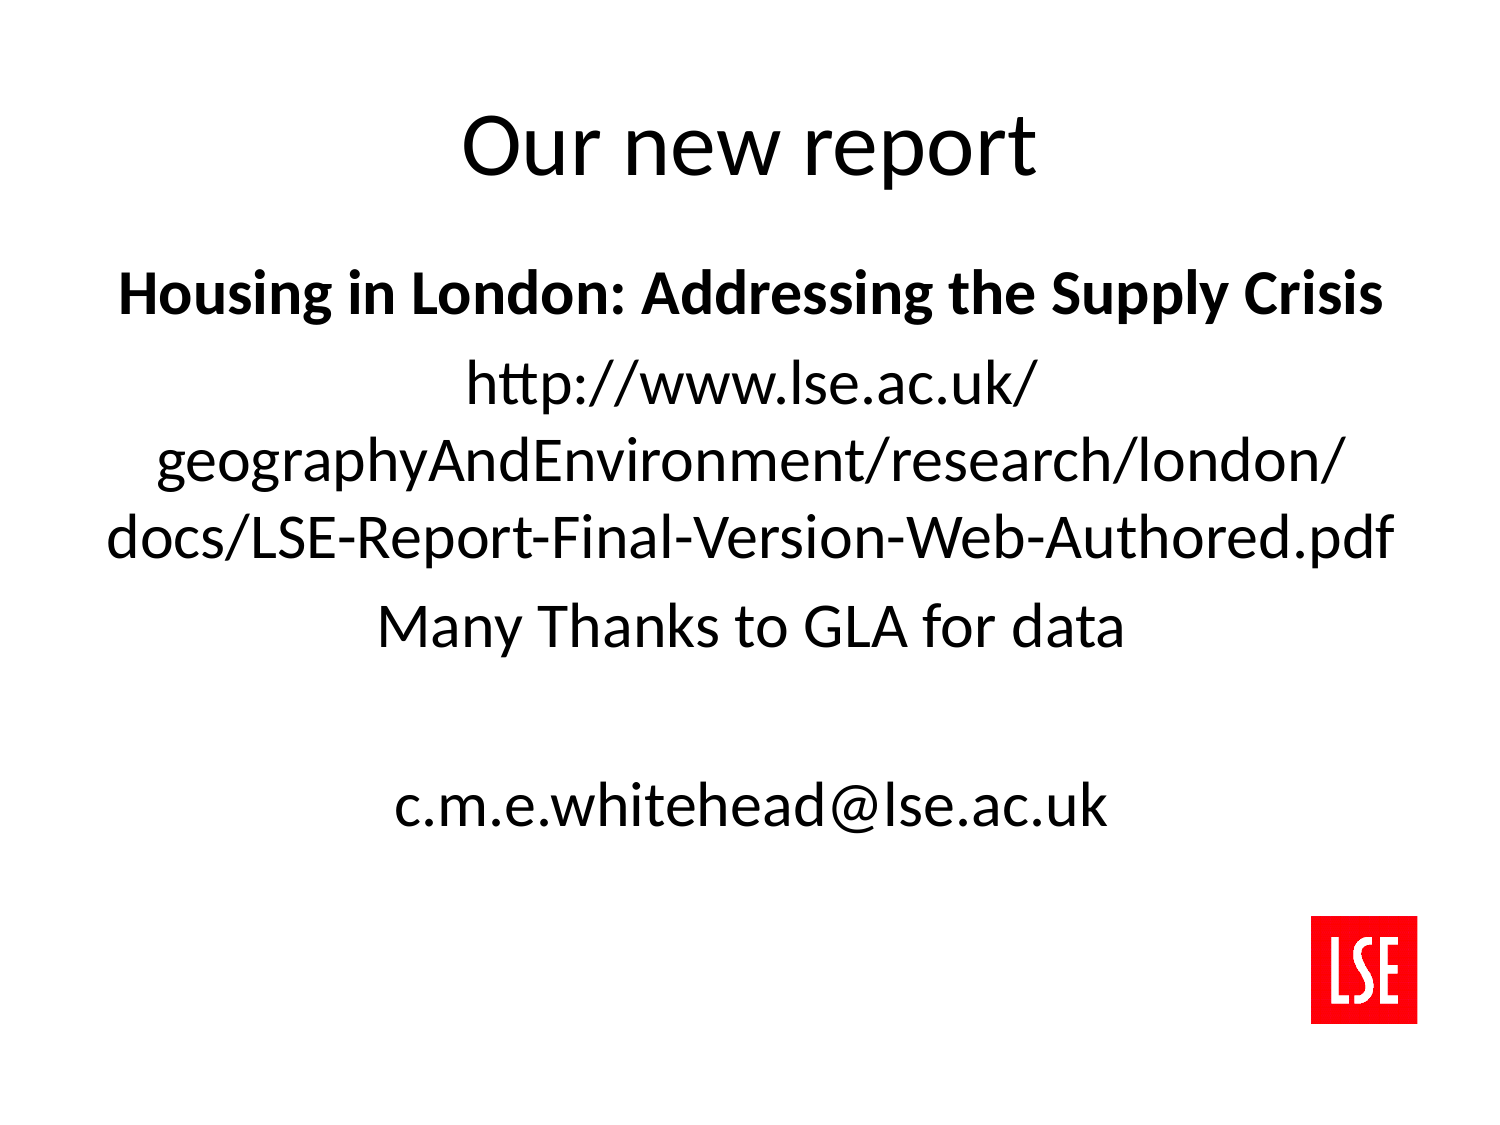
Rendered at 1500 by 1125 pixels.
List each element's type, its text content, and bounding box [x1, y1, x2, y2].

picture [1310, 916, 1418, 1024]
list Housing in London: Addressing the Supply Crisis http://www.lse.ac.uk/geographyAndEnvironment/research/london/docs/LSE-Report-Final-Version-Web-Authored.pdf Many Thanks to GLA for data c.m.e.whitehead@lse.ac.uk [76, 243, 1427, 986]
title Our new report [75, 45, 1425, 233]
